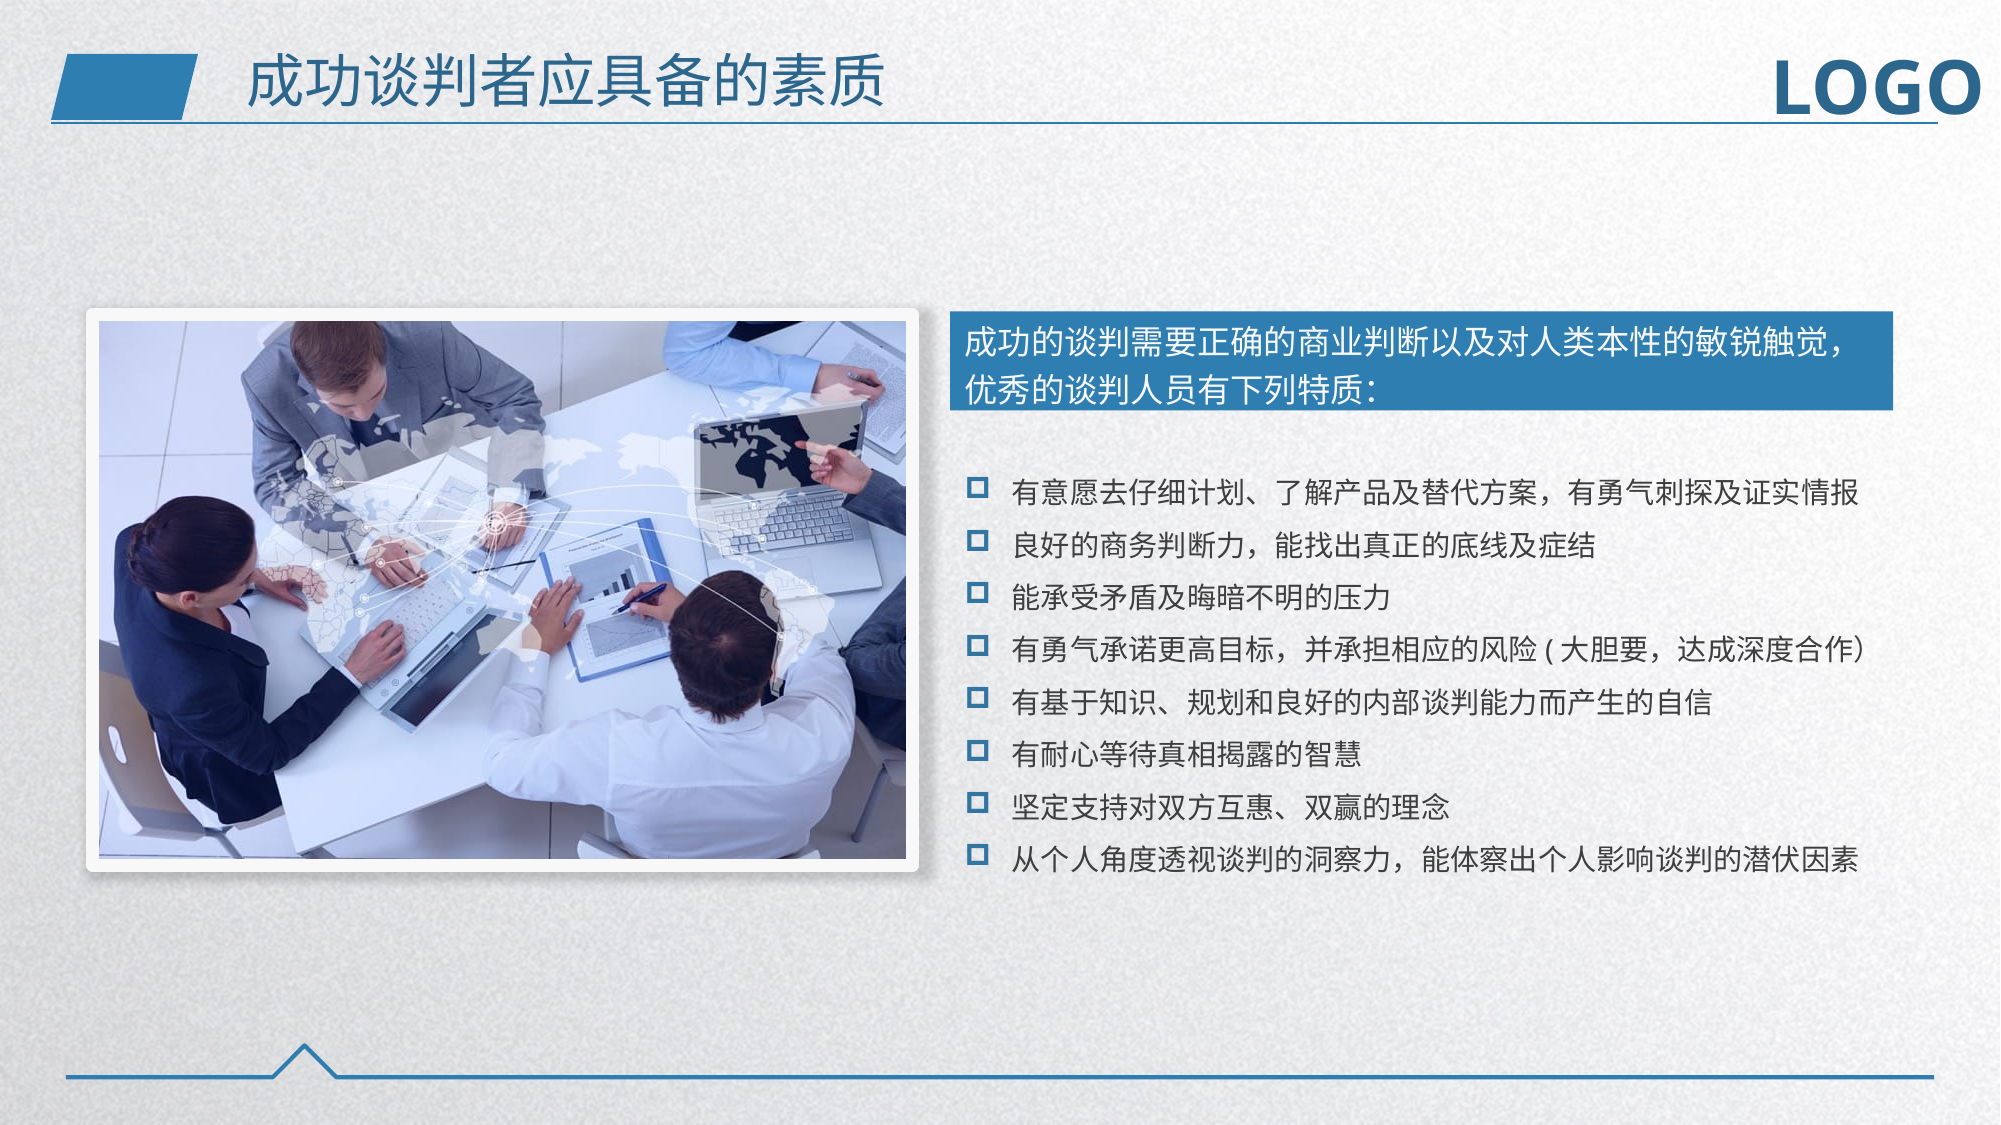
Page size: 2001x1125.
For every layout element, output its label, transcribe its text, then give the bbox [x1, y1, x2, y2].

text_box 成功谈判者应具备的素质 [231, 36, 903, 122]
text_box 有意愿去仔细计划、了解产品及替代方案，有勇气刺探及证实情报 良好的商务判断力，能找出真正的底线及症结 能承受矛盾及晦暗不明的压力 有勇气承诺更高目标，并承担相应的风险(大胆要，达成深度合作） 有基于知识、规划和良好的内部谈判能力而产生的自信 有耐心等待真相揭露的智慧 坚定支持对双方互惠、双赢的理念 从个人角度透视谈判的洞察力，能体察出个人影响谈判的潜伏因素 [933, 449, 2000, 884]
text_box 成功的谈判需要正确的商业判断以及对人类本性的敏锐触觉，优秀的谈判人员有下列特质： [950, 306, 1894, 417]
picture [98, 320, 907, 860]
picture [0, 0, 2000, 1125]
